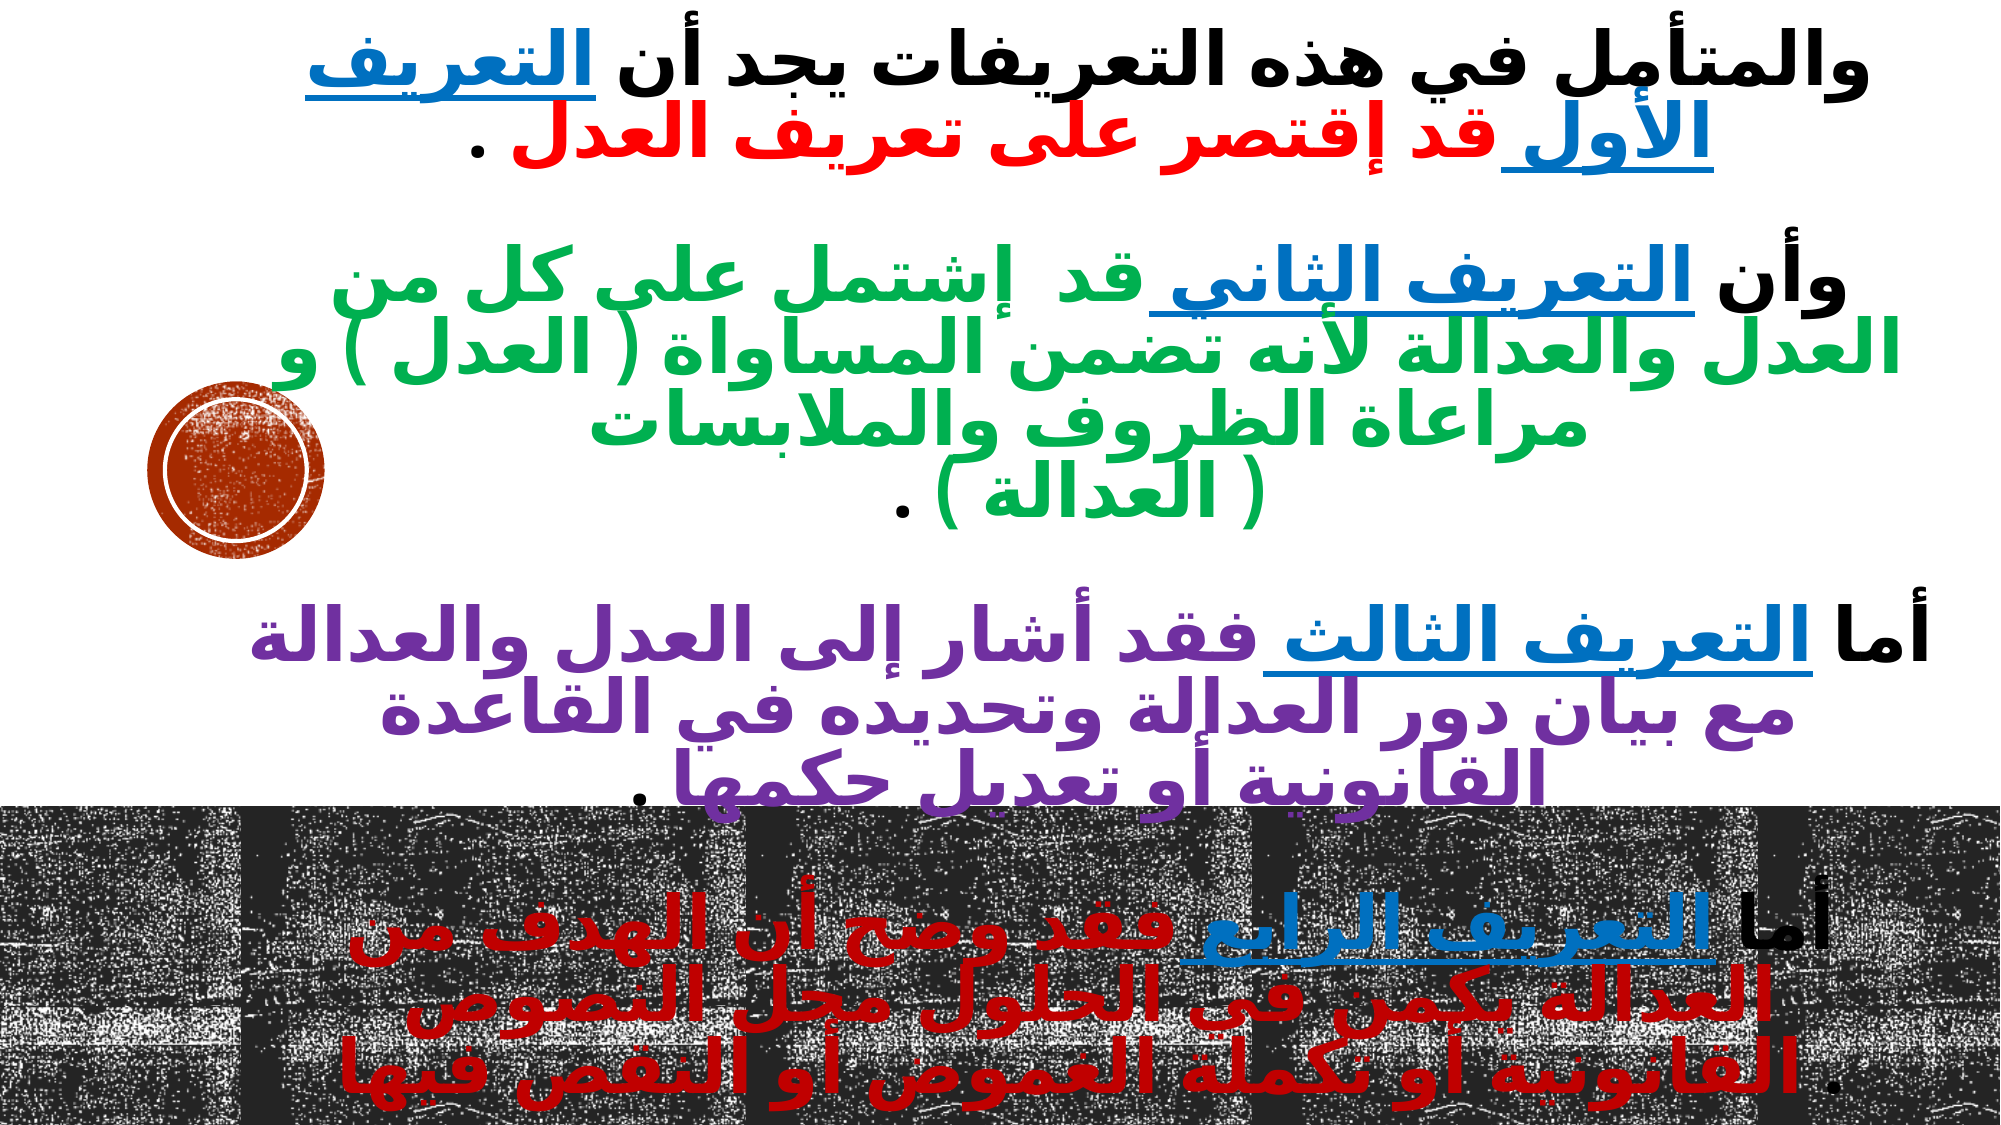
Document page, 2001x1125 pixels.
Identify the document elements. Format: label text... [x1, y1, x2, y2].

title والمتأمل في هذه التعريفات يجد أن التعريف الأول قد إقتصر على تعريف العدل . وأن التعريف الثاني قد إشتمل على كل من العدل والعدالة لأنه تضمن المساواة ( العدل ) و مراعاة الظروف والملابسات ( العدالة ) . أما التعريف الثالث فقد أشار إلى العدل والعدالة مع بيان دور العدالة وتحديده في القاعدة القانونية أو تعديل حكمها . أما التعريف الرابع فقد وضح أن الهدف من العدالة يكمن في الحلول محل النصوص القانونية أو تكملة الغموض أو النقص فيها . [223, 48, 1957, 1087]
